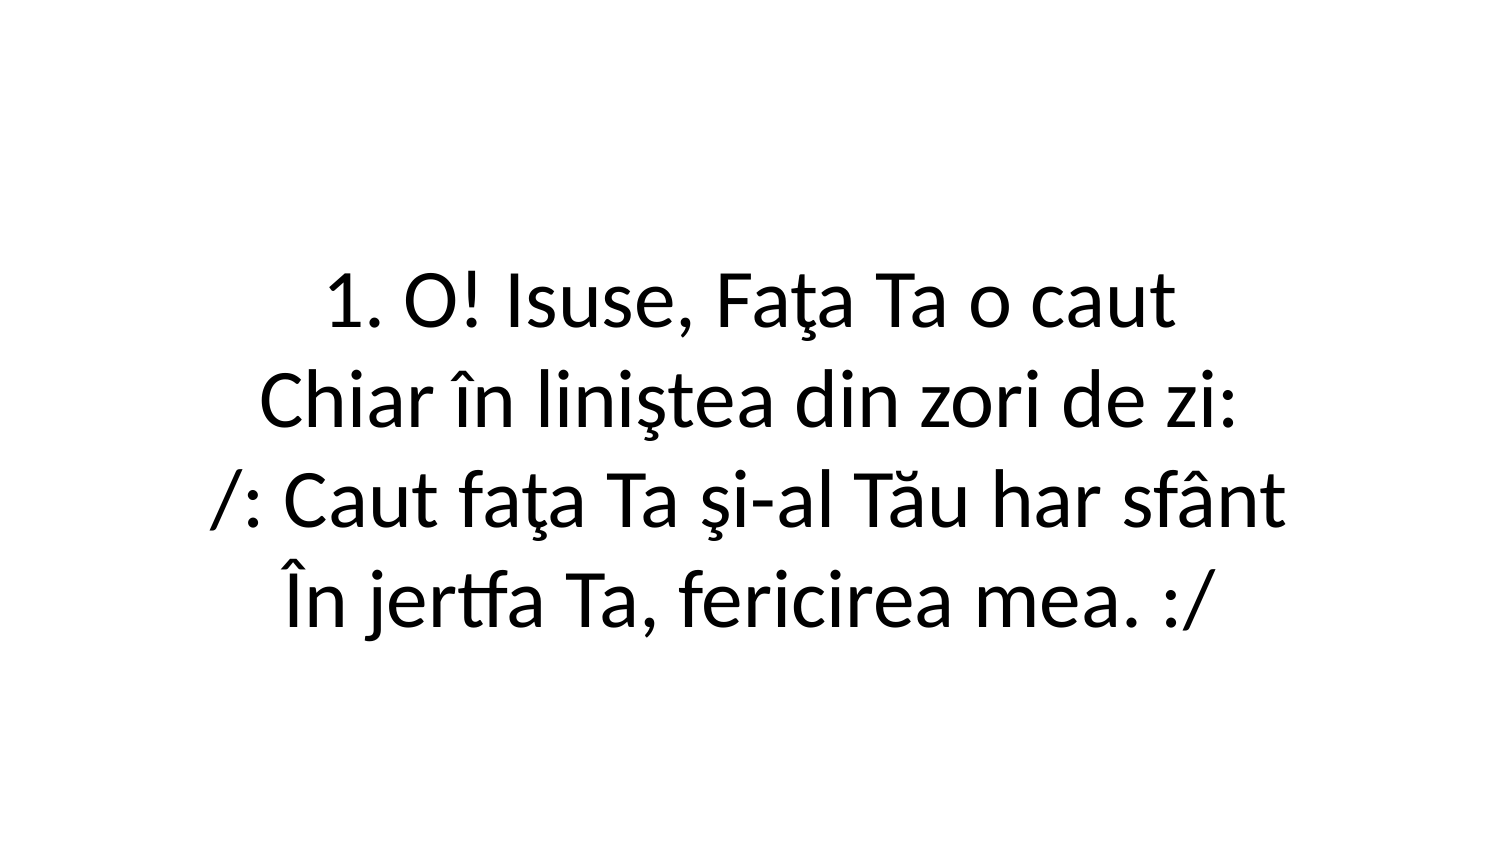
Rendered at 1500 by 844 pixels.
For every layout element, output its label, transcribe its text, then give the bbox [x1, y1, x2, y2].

text_box 1. O! Isuse, Faţa Ta o caut Chiar în liniştea din zori de zi: /: Caut faţa Ta şi-al Tău har sfânt În jertfa Ta, fericirea mea. :/ [195, 192, 1305, 652]
